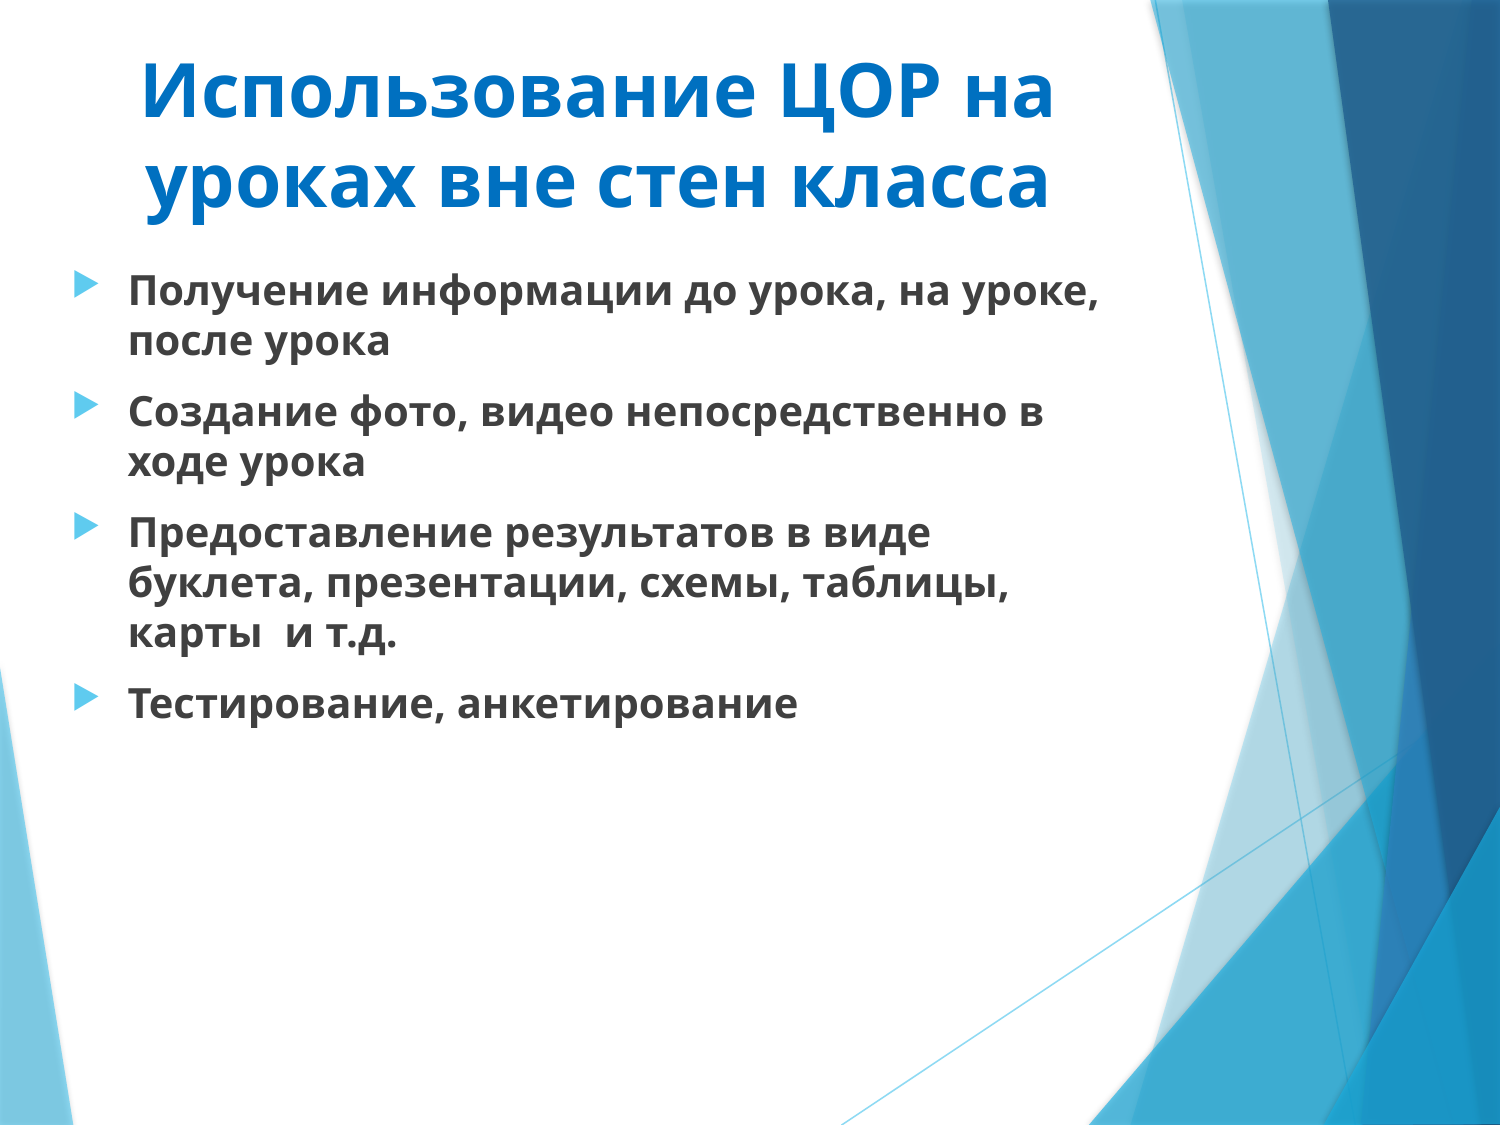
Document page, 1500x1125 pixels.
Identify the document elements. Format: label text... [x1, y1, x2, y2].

title Использование ЦОР на уроках вне стен класса [56, 35, 1142, 240]
list Получение информации до урока, на уроке, после урока Создание фото, видео непосредственно в ходе урока Предоставление результатов в виде буклета, презентации, схемы, таблицы, карты и т.д. Тестирование, анкетирование [56, 256, 1142, 991]
